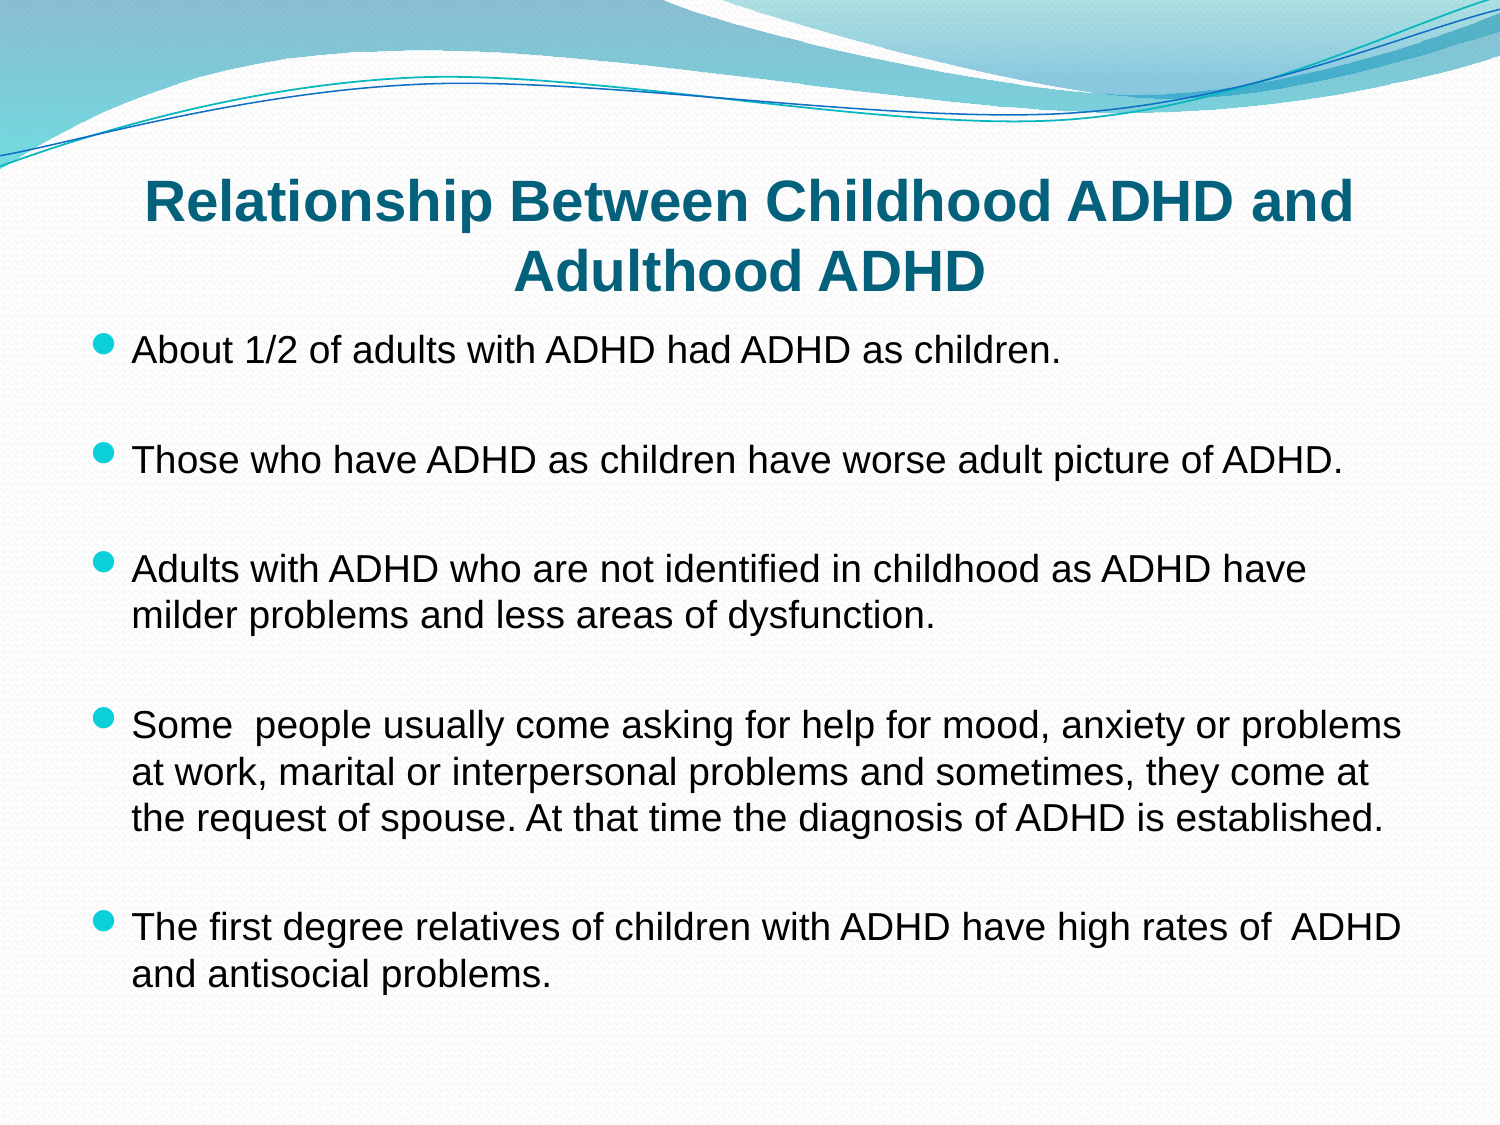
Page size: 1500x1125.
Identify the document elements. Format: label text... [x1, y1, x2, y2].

list About 1/2 of adults with ADHD had ADHD as children. Those who have ADHD as children have worse adult picture of ADHD. Adults with ADHD who are not identified in childhood as ADHD have milder problems and less areas of dysfunction. Some people usually come asking for help for mood, anxiety or problems at work, marital or interpersonal problems and sometimes, they come at the request of spouse. At that time the diagnosis of ADHD is established. The first degree relatives of children with ADHD have high rates of ADHD and antisocial problems. [75, 317, 1425, 1038]
title Relationship Between Childhood ADHD and Adulthood ADHD [75, 115, 1425, 303]
